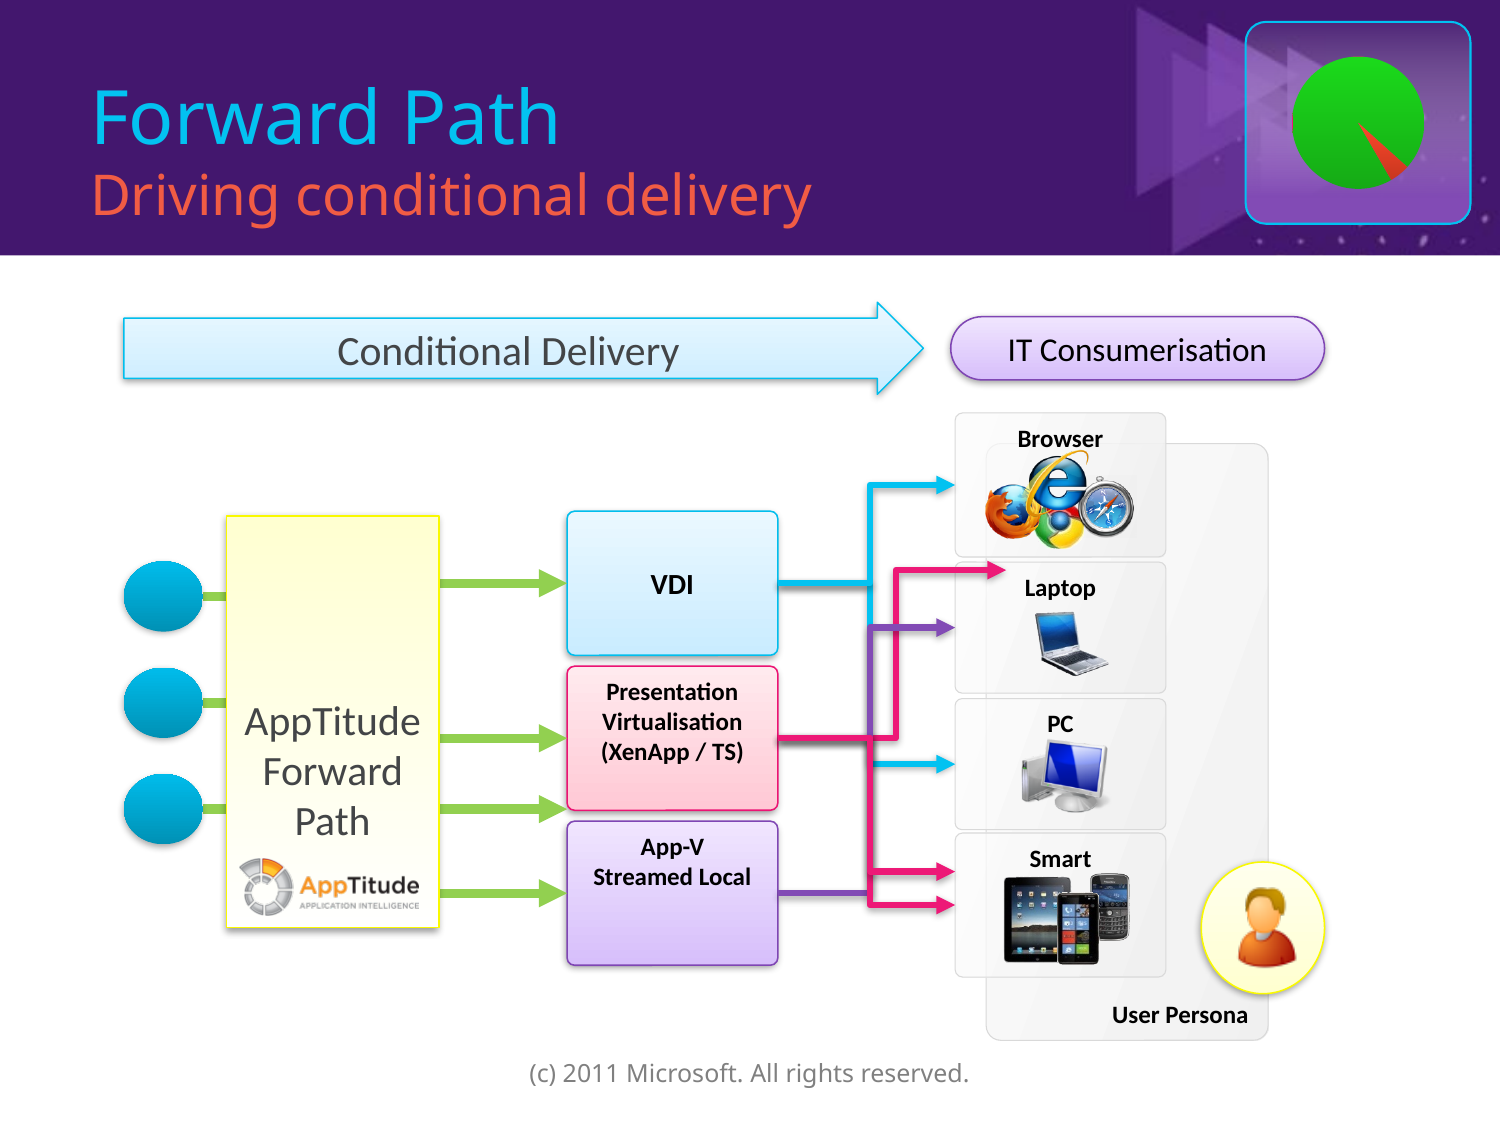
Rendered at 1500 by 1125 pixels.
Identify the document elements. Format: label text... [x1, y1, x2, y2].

footer (c) 2011 Microsoft. All rights reserved. [512, 1042, 988, 1103]
text_box Smart [1010, 832, 1169, 980]
text_box Smart [954, 974, 998, 980]
title Forward Path Driving conditional delivery [75, 54, 1425, 243]
text_box IT Consumerisation [949, 315, 1326, 381]
picture [983, 443, 1137, 550]
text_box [202, 484, 1007, 966]
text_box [1200, 861, 1325, 994]
text_box [123, 667, 197, 739]
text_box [226, 515, 440, 928]
picture [1016, 716, 1113, 814]
text_box Browser [953, 410, 1169, 560]
text_box Laptop [1010, 559, 1169, 696]
picture [0, 0, 1500, 255]
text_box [1245, 21, 1471, 224]
text_box [123, 773, 197, 845]
text_box User Persona [984, 441, 1271, 1043]
picture [1034, 609, 1109, 679]
text_box Conditional Delivery [123, 301, 924, 396]
text_box [123, 561, 197, 632]
text_box PC [1010, 696, 1169, 832]
picture [999, 869, 1135, 974]
